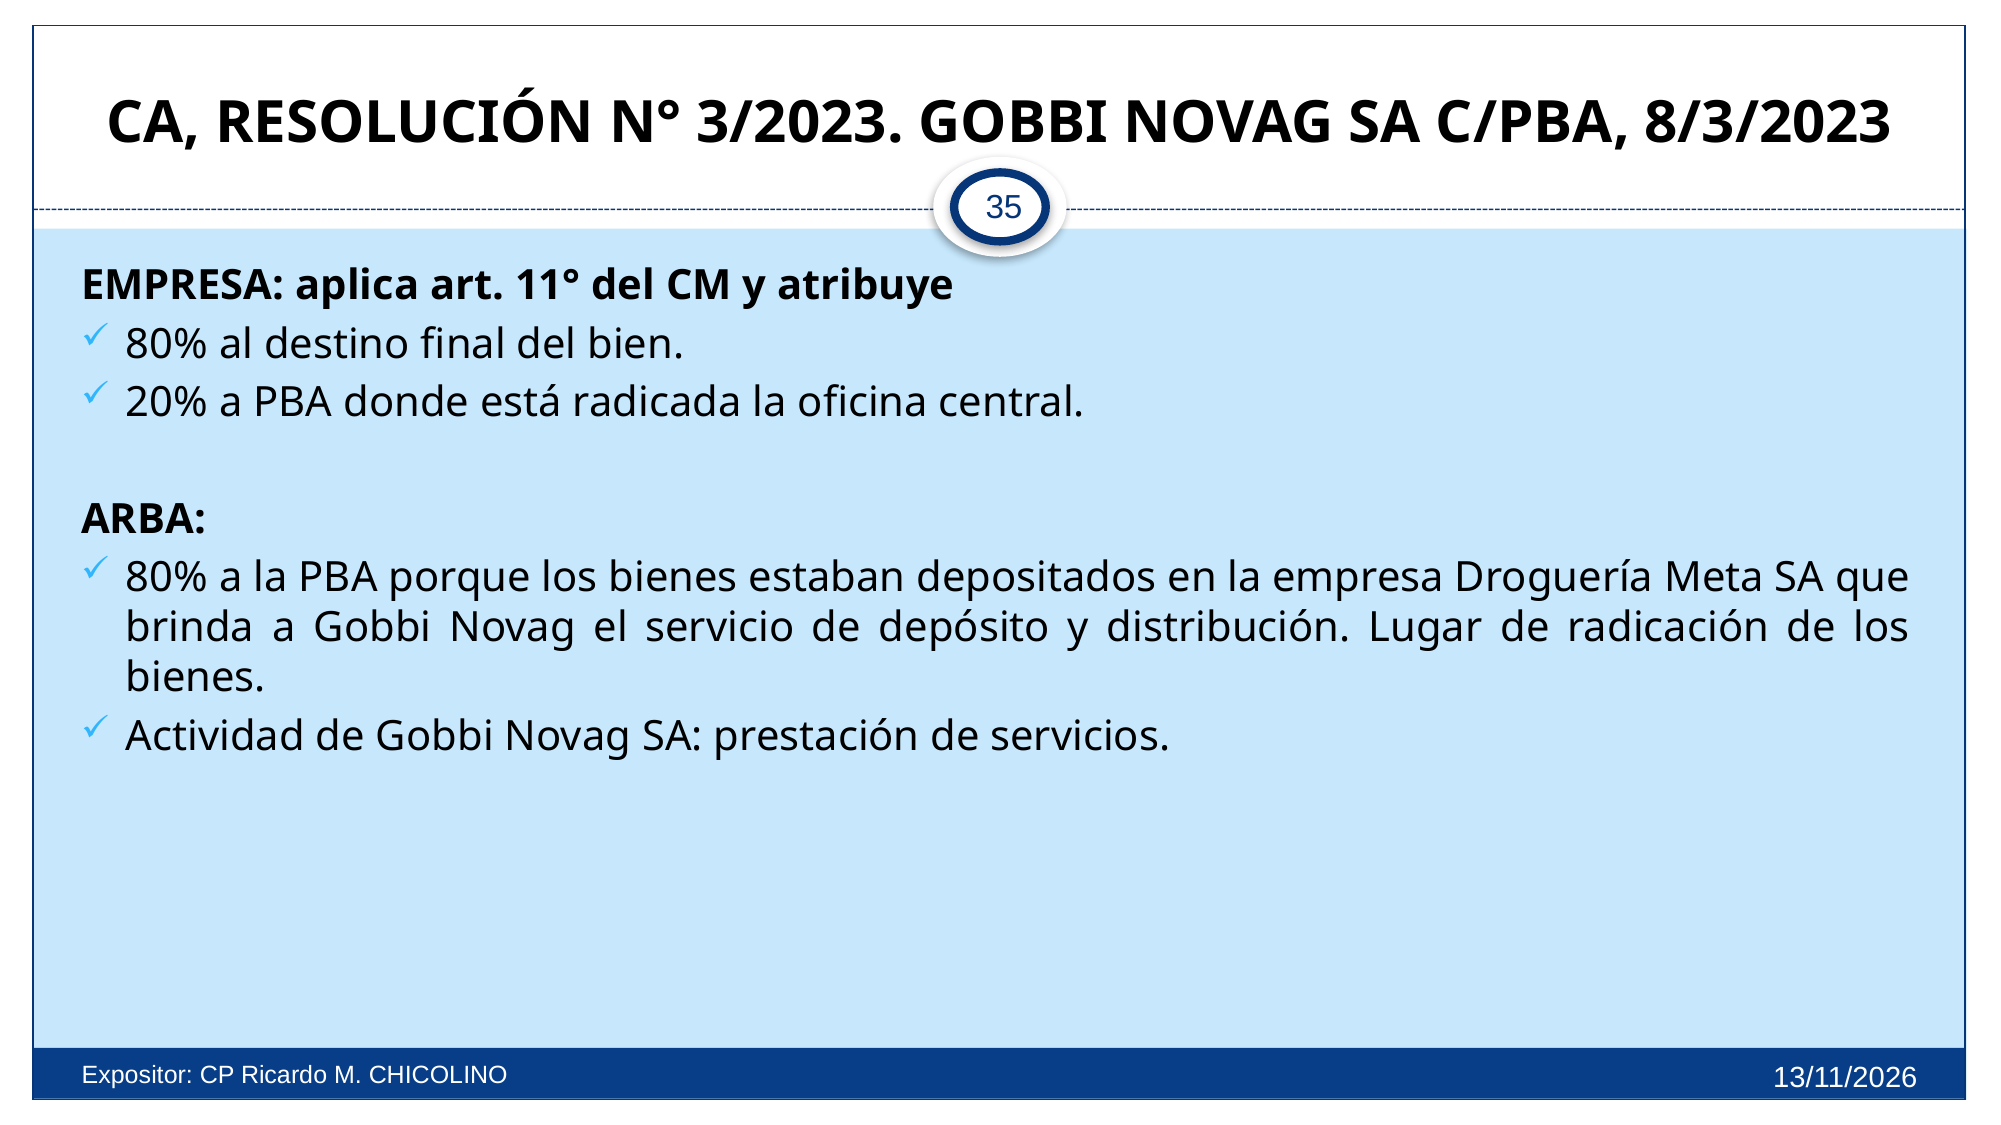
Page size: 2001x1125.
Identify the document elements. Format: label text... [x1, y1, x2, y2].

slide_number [1266, 1050, 1933, 1111]
slide_number 35 [954, 168, 1055, 241]
title CA, RESOLUCIÓN N° 3/2023. GOBBI NOVAG SA C/PBA, 8/3/2023 [65, 37, 1933, 162]
list EMPRESA: aplica art. 11° del CM y atribuye 80% al destino final del bien. 20% a PBA donde está radicada la oficina central. ARBA: 80% a la PBA porque los bienes estaban depositados en la empresa Droguería Meta SA que brinda a Gobbi Novag el servicio de depósito y distribución. Lugar de radicación de los bienes. Actividad de Gobbi Novag SA: prestación de servicios. [66, 250, 1926, 1001]
footer Expositor: CP Ricardo M. CHICOLINO [66, 1051, 850, 1112]
